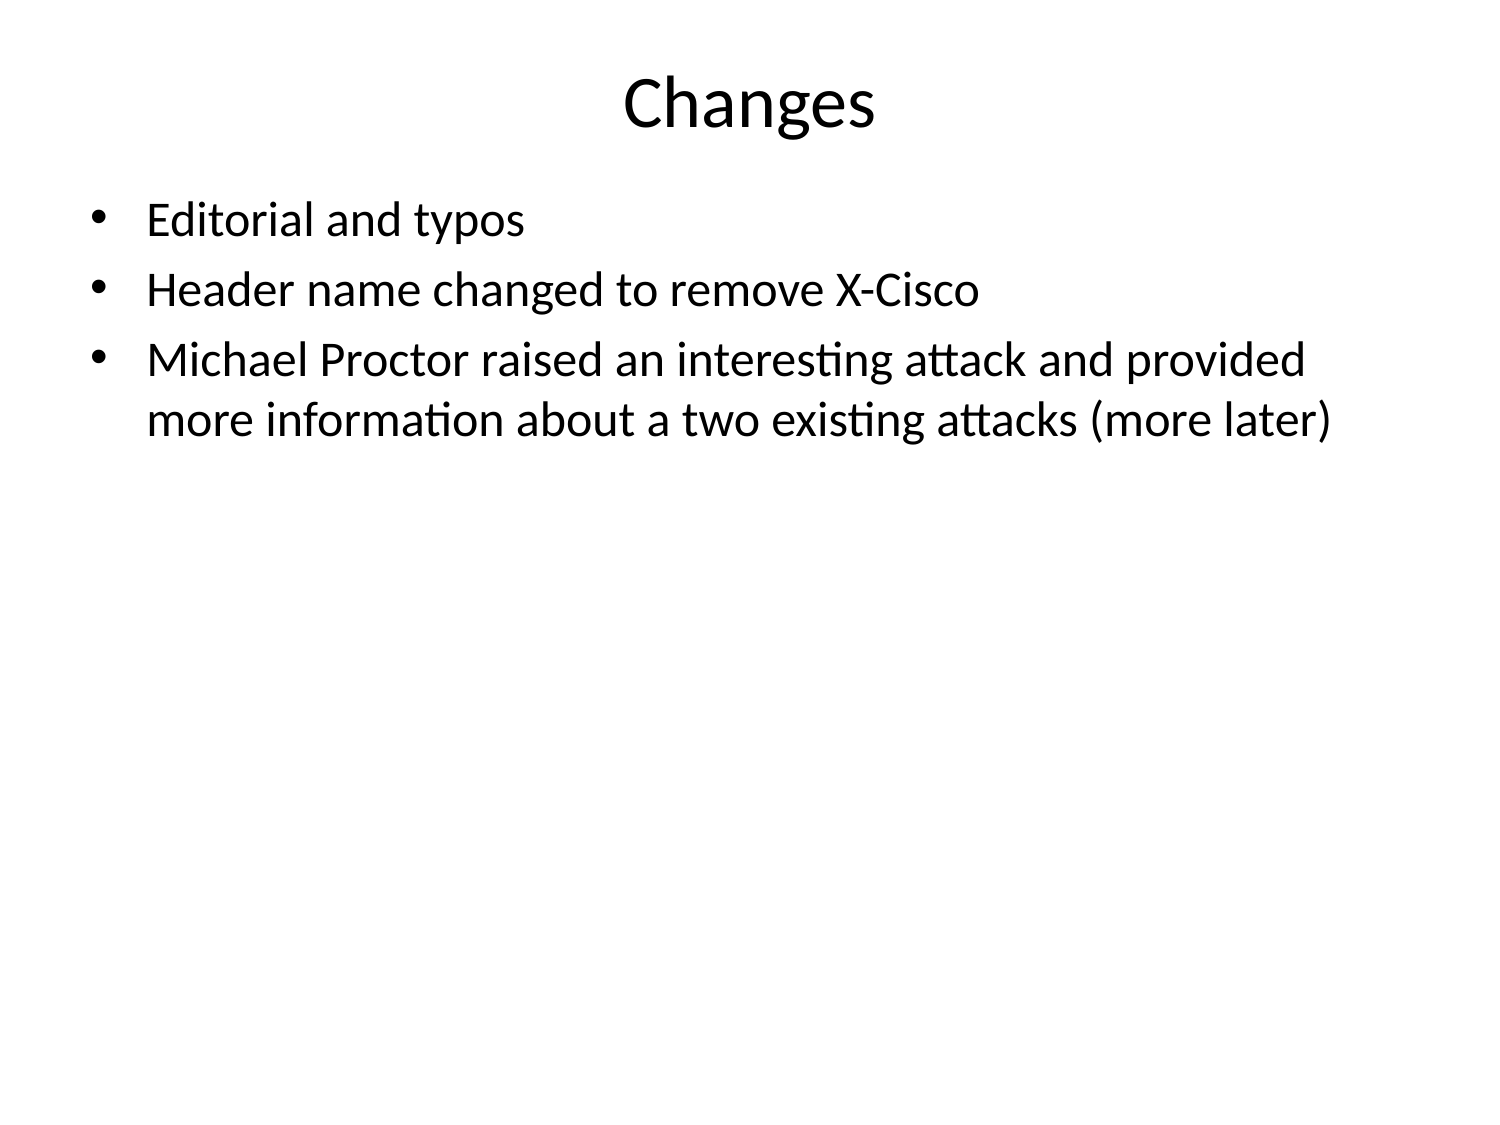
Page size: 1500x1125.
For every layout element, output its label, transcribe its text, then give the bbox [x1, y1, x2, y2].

title Changes [75, 45, 1425, 150]
list Editorial and typos Header name changed to remove X-Cisco Michael Proctor raised an interesting attack and provided more information about a two existing attacks (more later) [75, 179, 1425, 1046]
